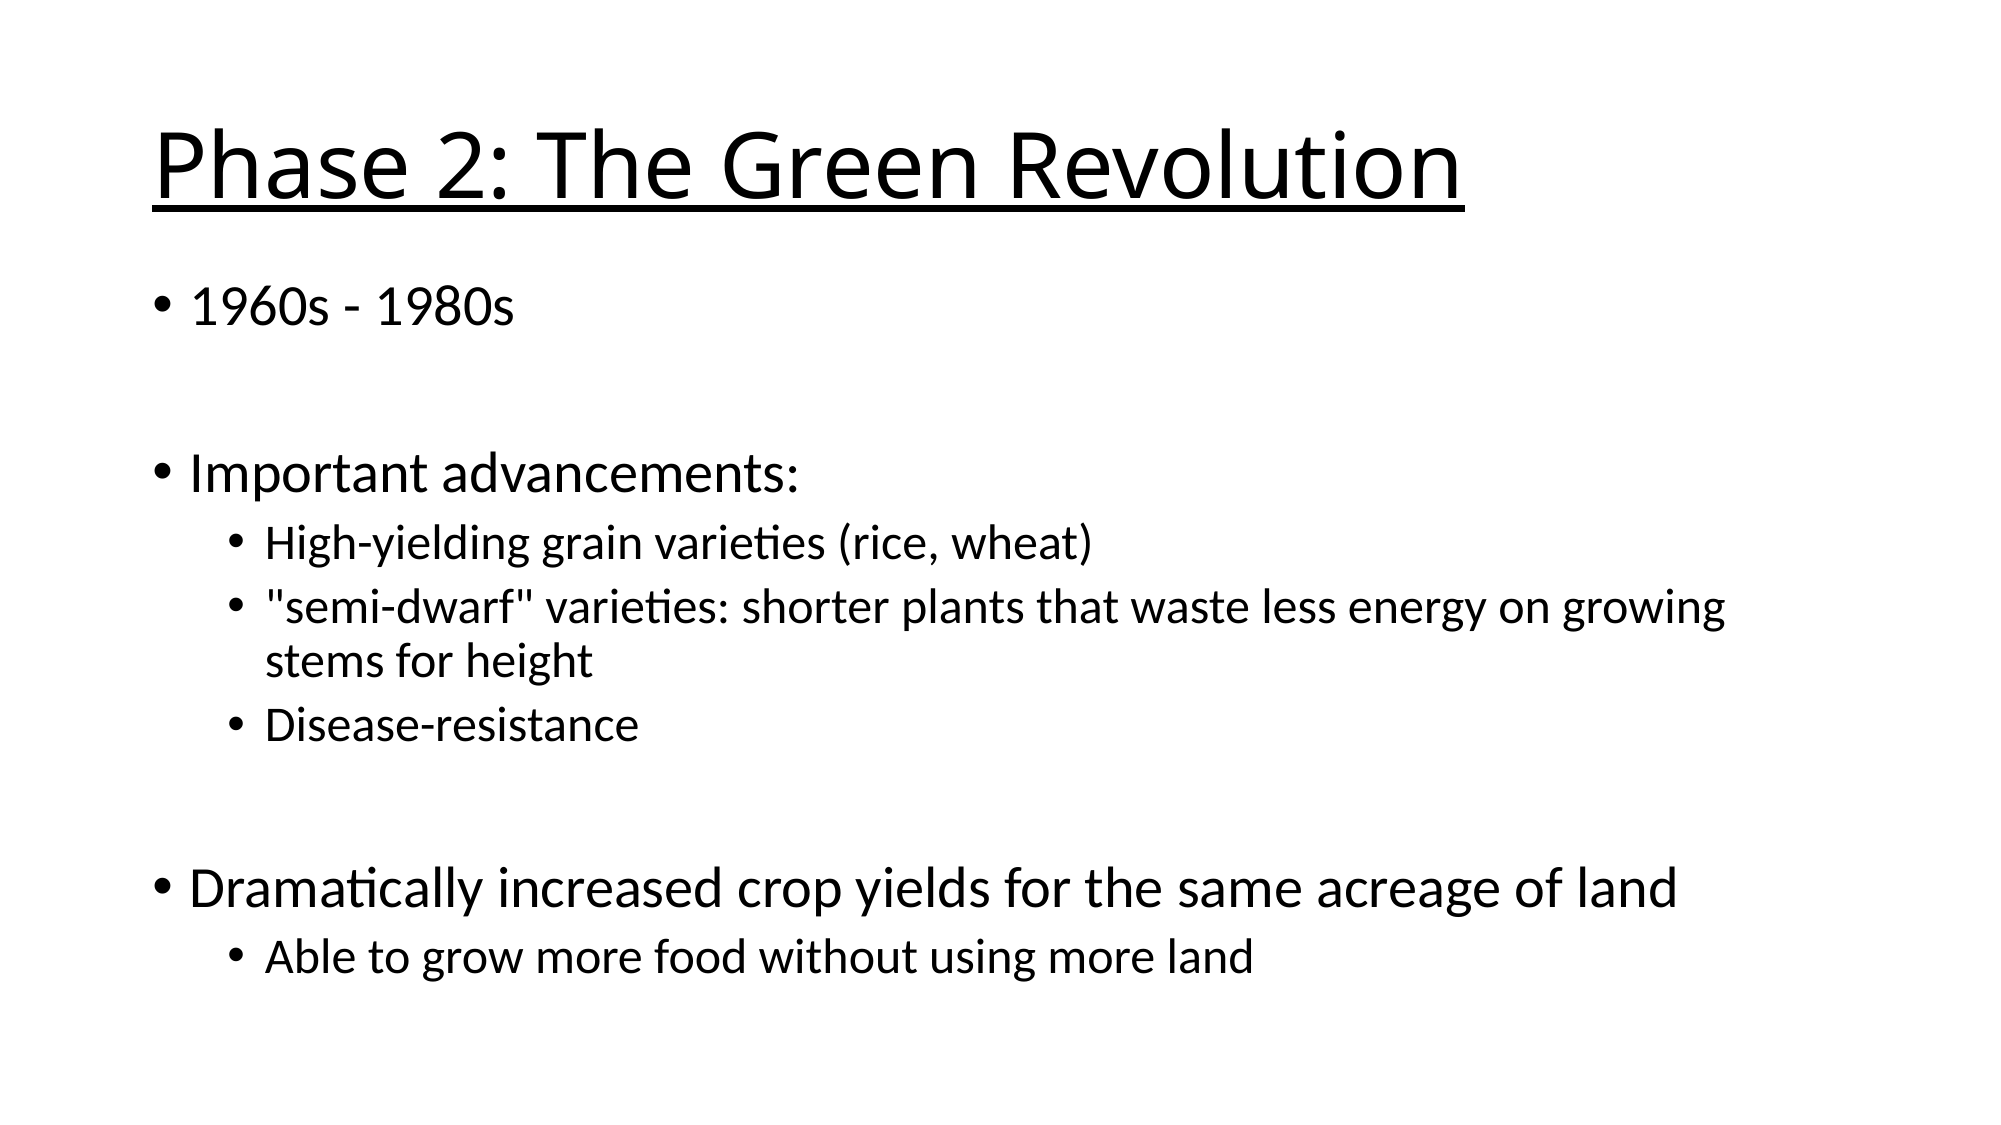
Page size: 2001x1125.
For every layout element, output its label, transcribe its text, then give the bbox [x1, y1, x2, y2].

title Phase 2: The Green Revolution [137, 59, 1863, 267]
list 1960s - 1980s Important advancements: High-yielding grain varieties (rice, wheat) "semi-dwarf" varieties: shorter plants that waste less energy on growing stems for height Disease-resistance Dramatically increased crop yields for the same acreage of land Able to grow more food without using more land [137, 267, 1863, 1014]
